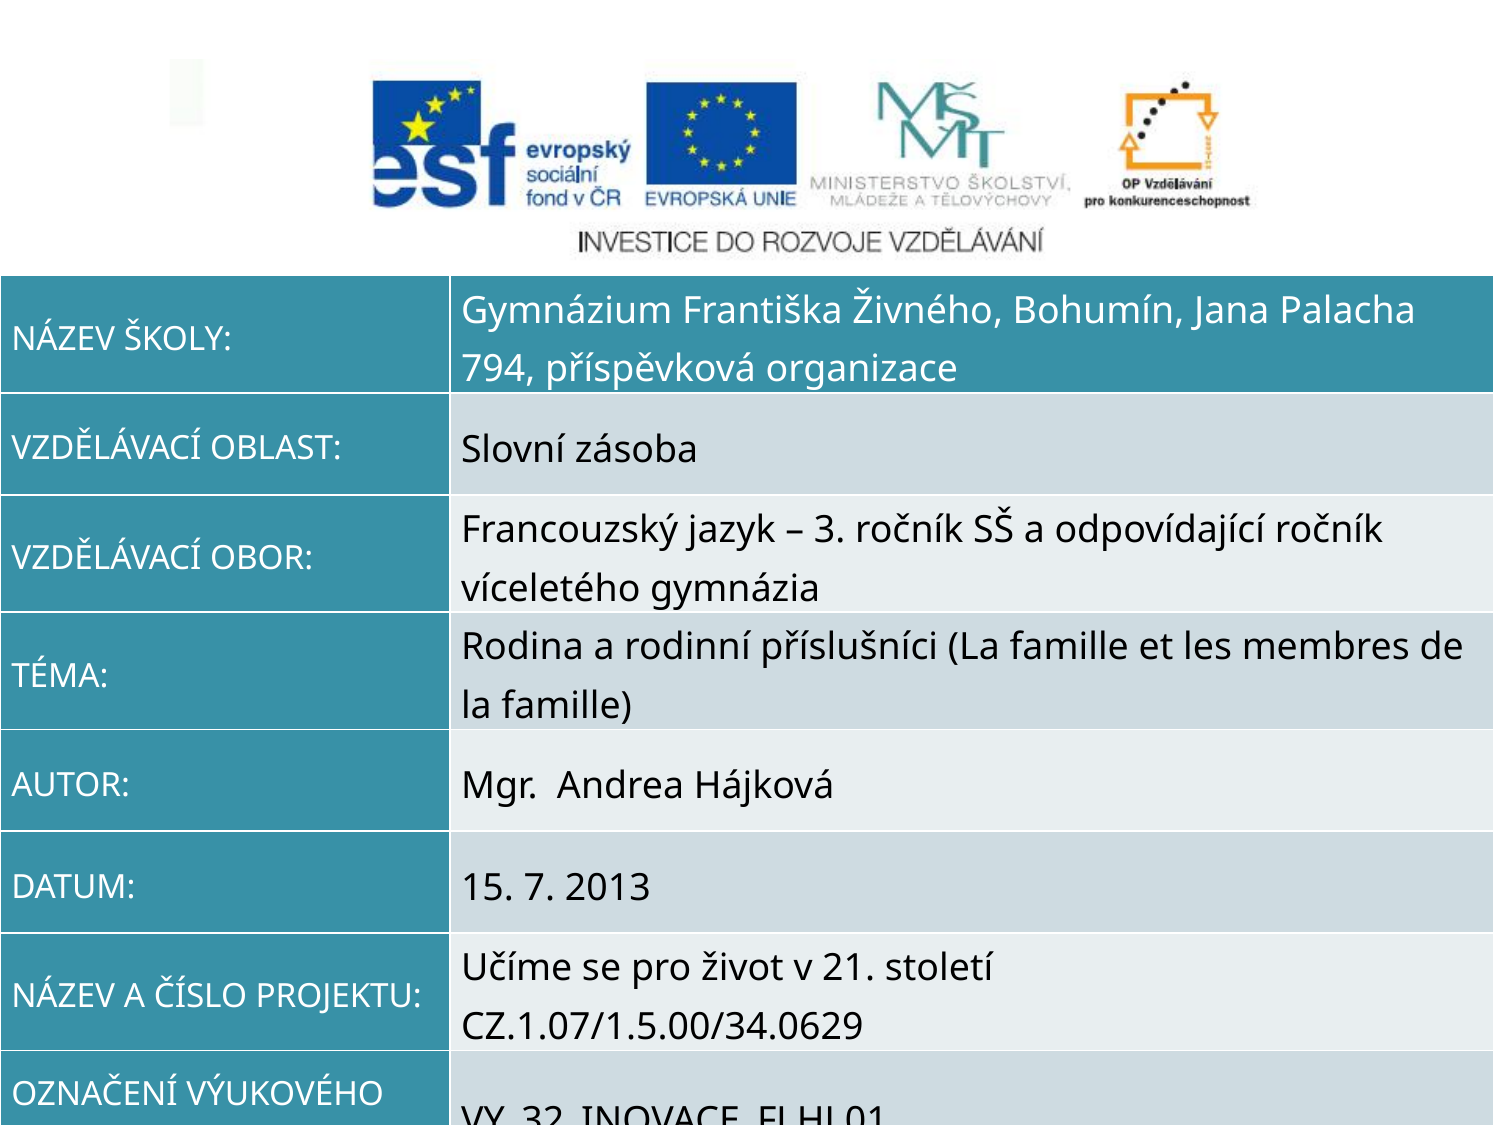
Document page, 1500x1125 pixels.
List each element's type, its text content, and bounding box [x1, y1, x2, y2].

table_cell VY_32_INOVACE_FJ.HJ.01 [451, 1051, 1493, 1125]
table_header Gymnázium Františka Živného, Bohumín, Jana Palacha 794, příspěvková organizace [451, 276, 1493, 392]
table_cell Mgr. Andrea Hájková [451, 730, 1493, 830]
table_cell 15. 7. 2013 [451, 832, 1493, 932]
table_cell AUTOR: [1, 730, 449, 830]
table_header NÁZEV ŠKOLY: [1, 276, 449, 392]
table_cell DATUM: [1, 832, 449, 932]
table_cell OZNAČENÍ VÝUKOVÉHO MATERIÁLU: [1, 1051, 449, 1125]
table_cell Francouzský jazyk – 3. ročník SŠ a odpovídající ročník víceletého gymnázia [451, 496, 1493, 611]
table_cell VZDĚLÁVACÍ OBLAST: [1, 394, 449, 494]
table_cell Rodina a rodinní příslušníci (La famille et les membres de la famille) [451, 613, 1493, 729]
table_cell TÉMA: [1, 613, 449, 729]
table_cell Slovní zásoba [451, 394, 1493, 494]
table_cell Učíme se pro život v 21. století CZ.1.07/1.5.00/34.0629 [451, 934, 1493, 1050]
table_cell NÁZEV A ČÍSLO PROJEKTU: [1, 934, 449, 1050]
picture [70, 59, 1430, 276]
table_cell VZDĚLÁVACÍ OBOR: [1, 496, 449, 611]
